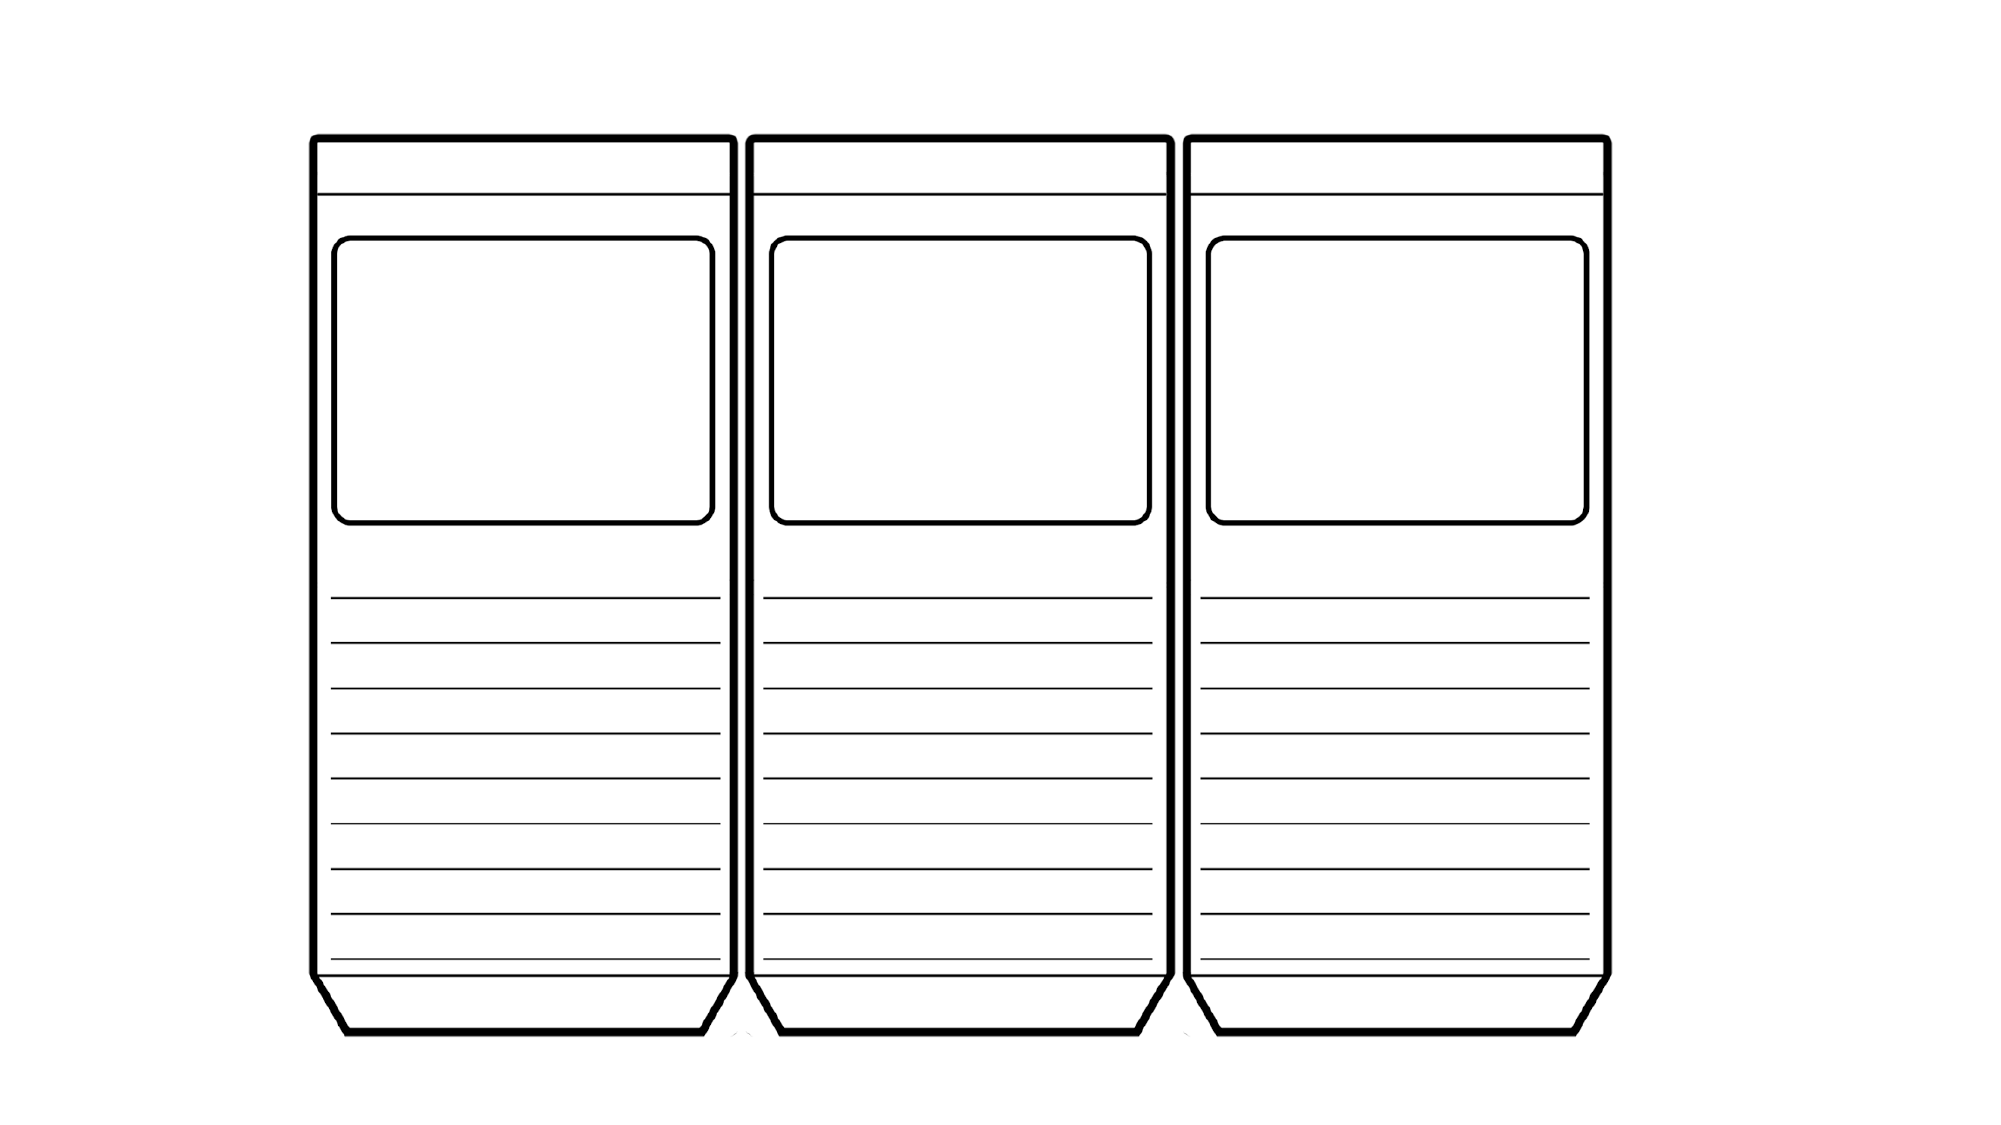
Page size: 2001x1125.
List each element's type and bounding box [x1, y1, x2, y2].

picture [263, 82, 1657, 1087]
